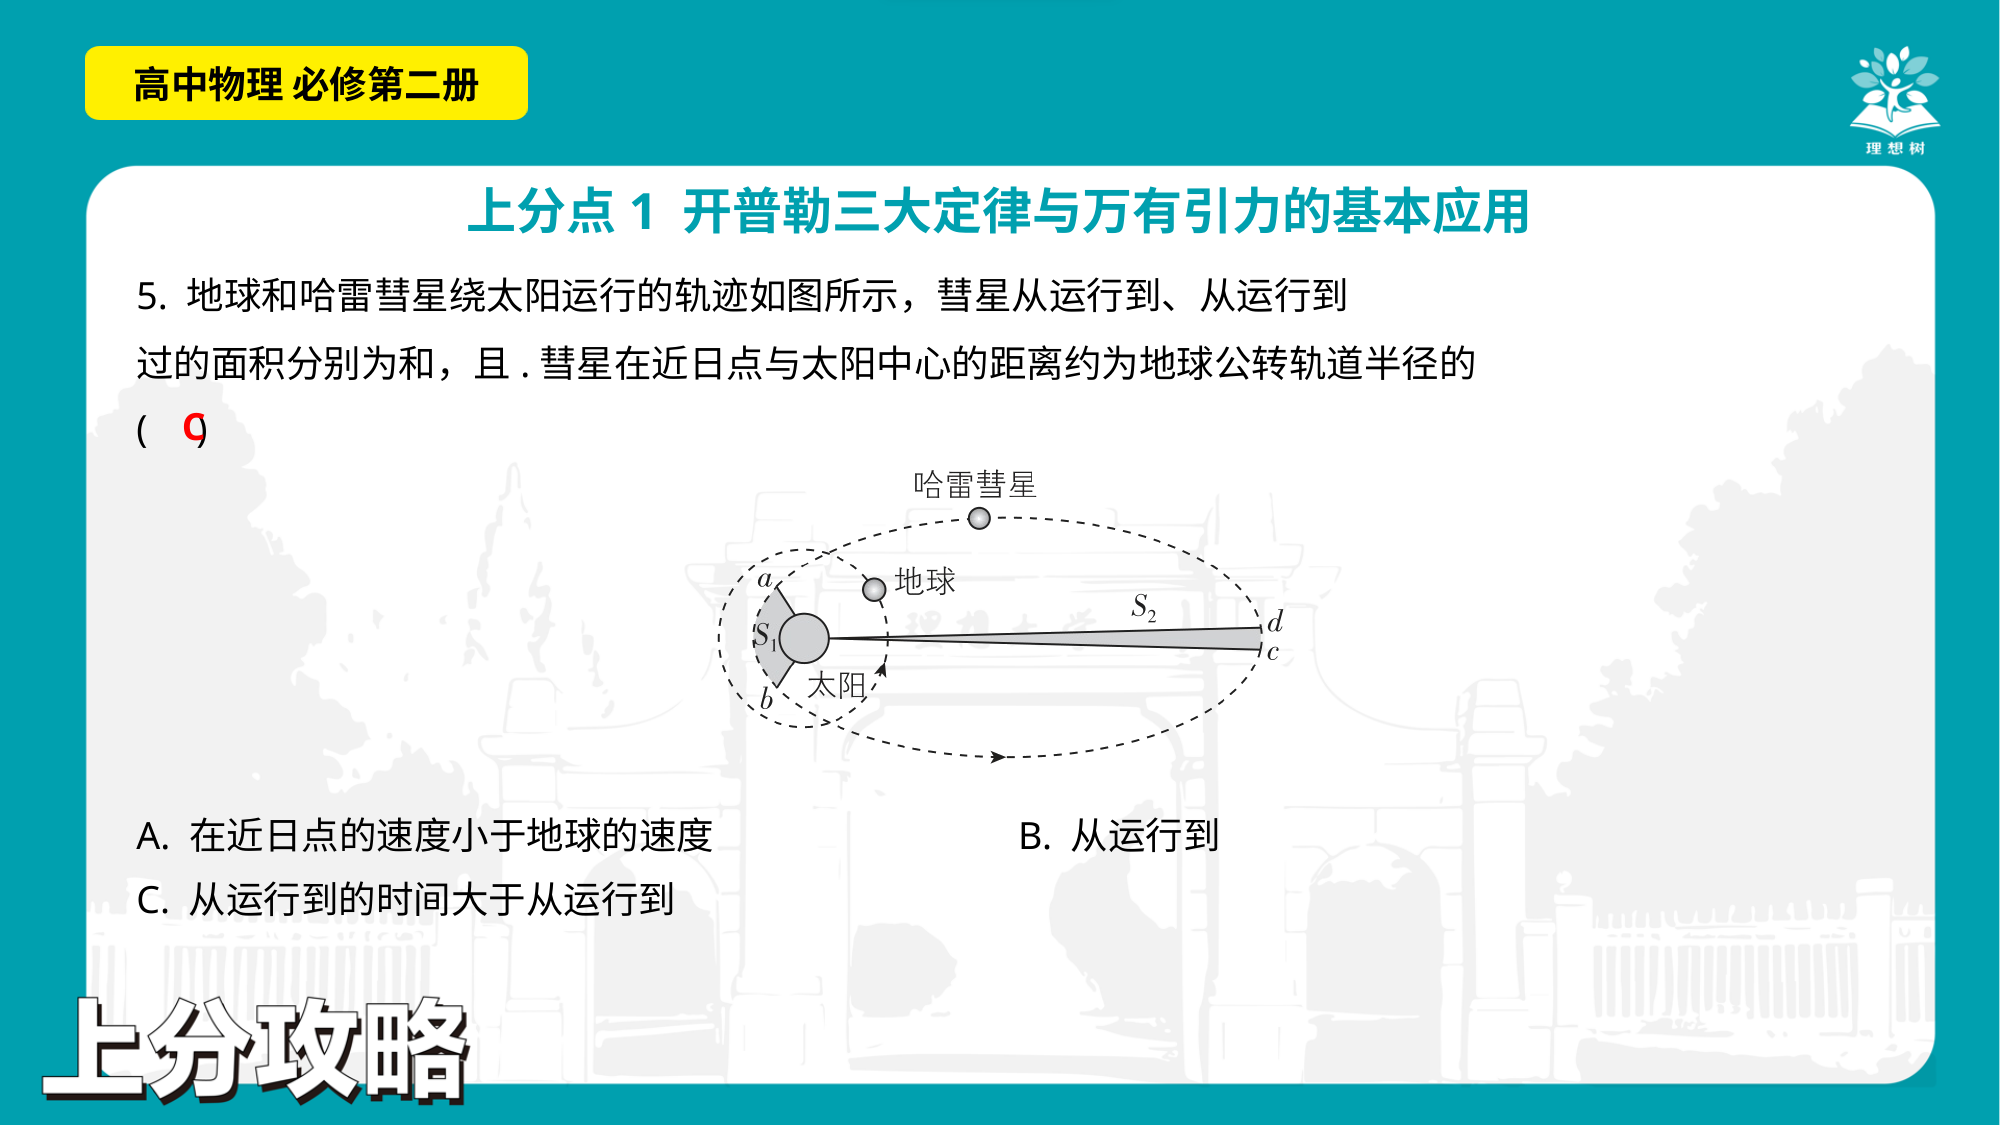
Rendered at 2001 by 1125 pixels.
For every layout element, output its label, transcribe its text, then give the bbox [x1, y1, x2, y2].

text_box C [166, 383, 221, 442]
picture [0, 0, 2000, 1125]
